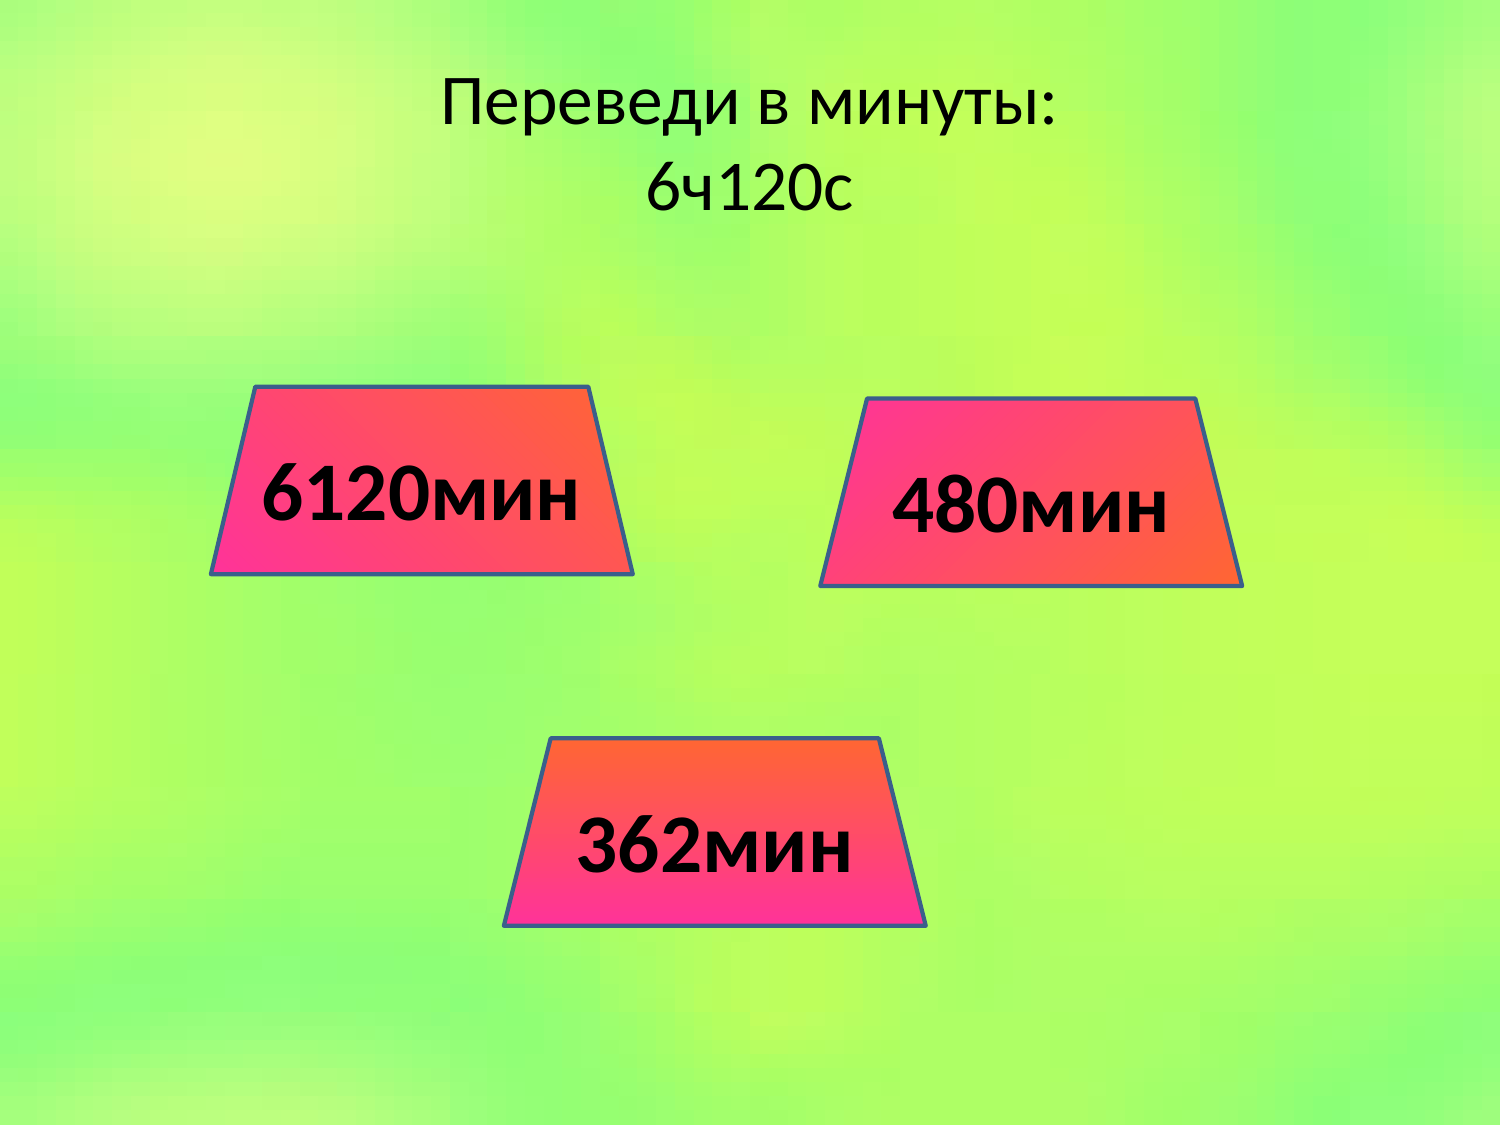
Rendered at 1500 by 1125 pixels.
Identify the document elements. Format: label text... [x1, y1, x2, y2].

text_box 480мин [818, 396, 1245, 589]
title Переведи в минуты: 6ч120с [75, 45, 1425, 233]
picture [0, 0, 1500, 1125]
text_box 6120мин [208, 384, 635, 577]
text_box 362мин [501, 736, 928, 928]
